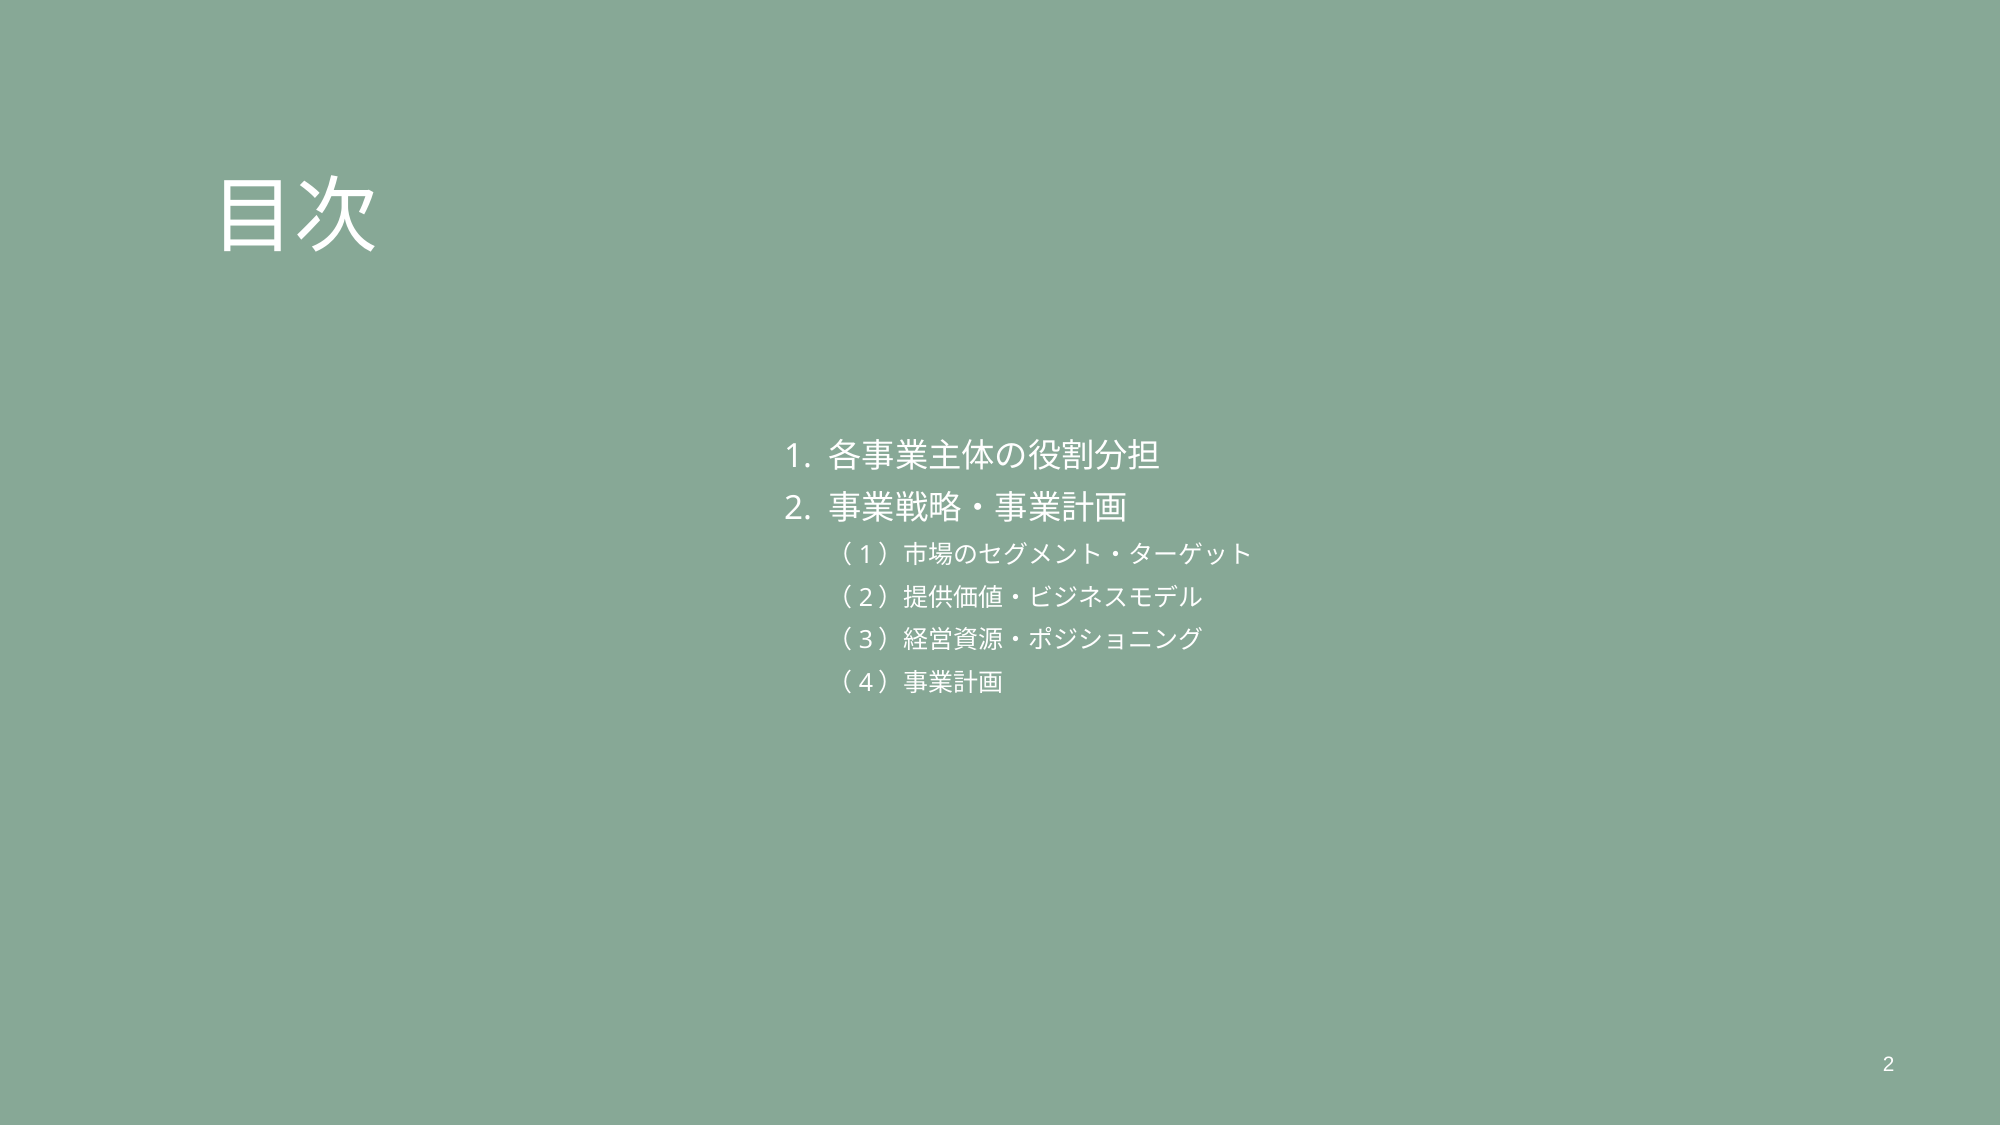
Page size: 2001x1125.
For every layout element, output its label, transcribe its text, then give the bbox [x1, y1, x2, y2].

text_box 目次 [172, 120, 739, 694]
text_box 1. 各事業主体の役割分担 2. 事業戦略・事業計画 （1）市場のセグメント・ターゲット （2）提供価値・ビジネスモデル （3）経営資源・ポジショニング （4）事業計画 [768, 427, 1852, 739]
